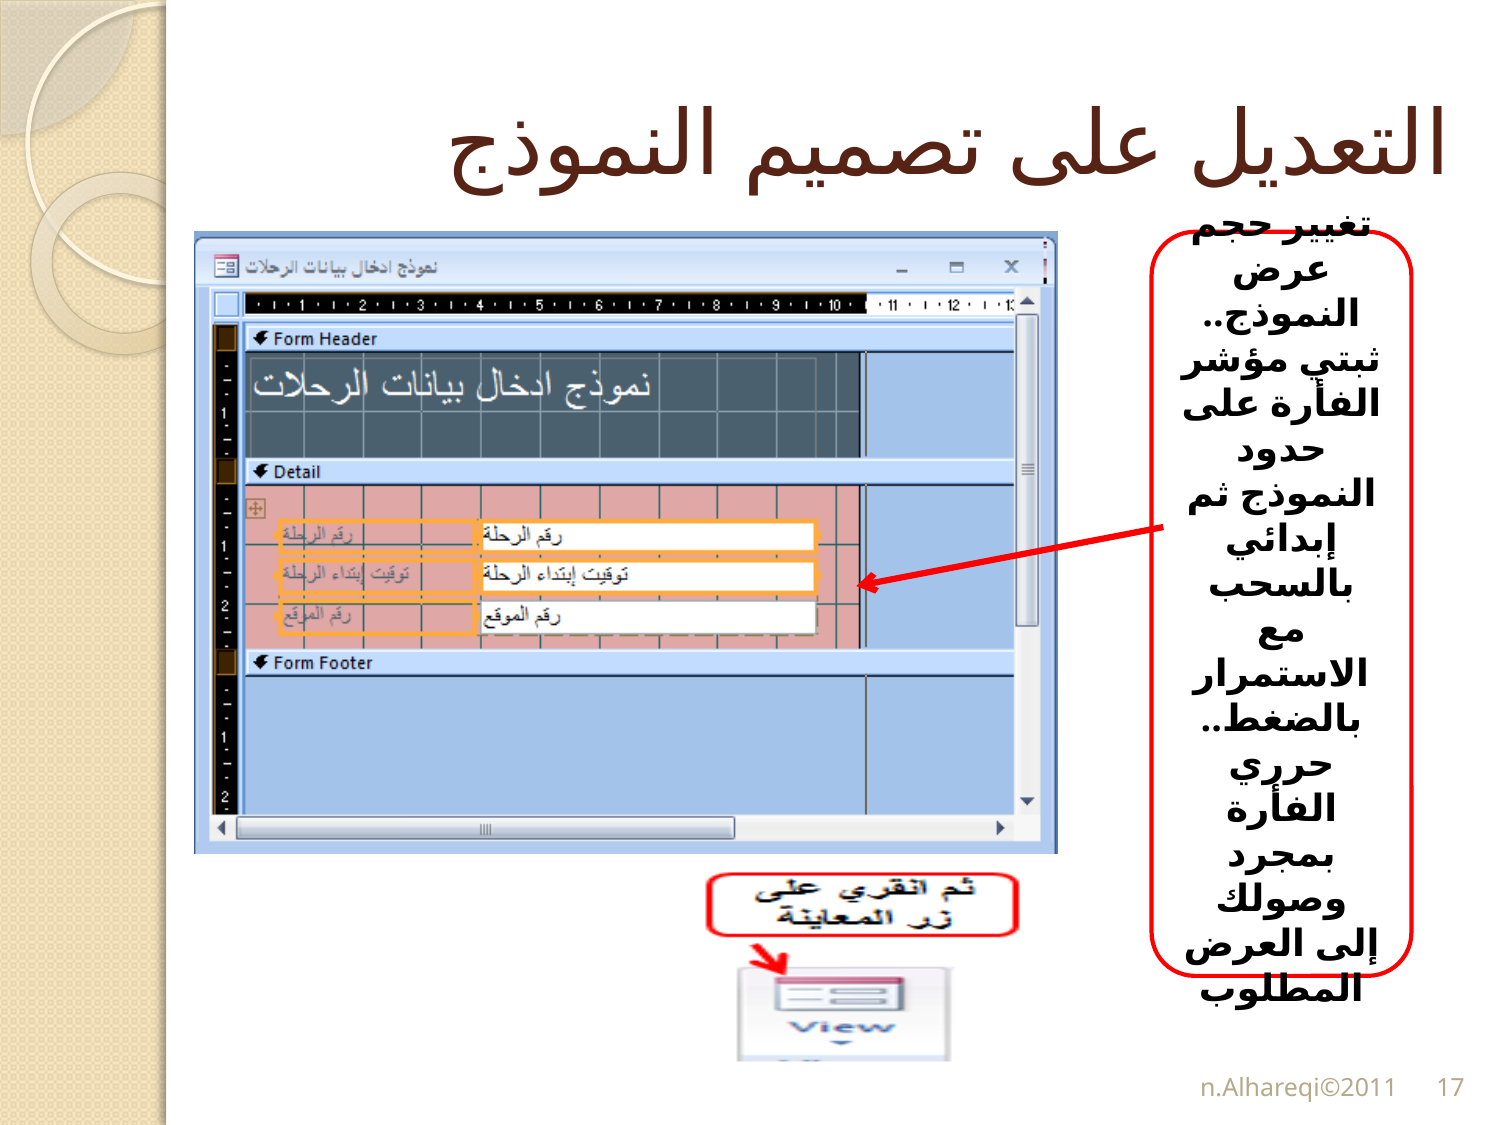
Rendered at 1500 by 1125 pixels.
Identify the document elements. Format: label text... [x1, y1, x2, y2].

slide_number 17 [1413, 1034, 1488, 1113]
title التعديل على تصميم النموذج [235, 45, 1466, 233]
picture [667, 857, 1051, 1068]
footer n.Alhareqi©2011 [937, 1034, 1413, 1113]
text_box تغيير حجم عرض النموذج.. ثبتي مؤشر الفأرة على حدود النموذج ثم إبدائي بالسحب مع الاستمرار بالضغط.. حرري الفأرة بمجرد وصولك إلى العرض المطلوب [1149, 229, 1414, 978]
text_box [856, 526, 1164, 587]
picture [194, 231, 1058, 854]
